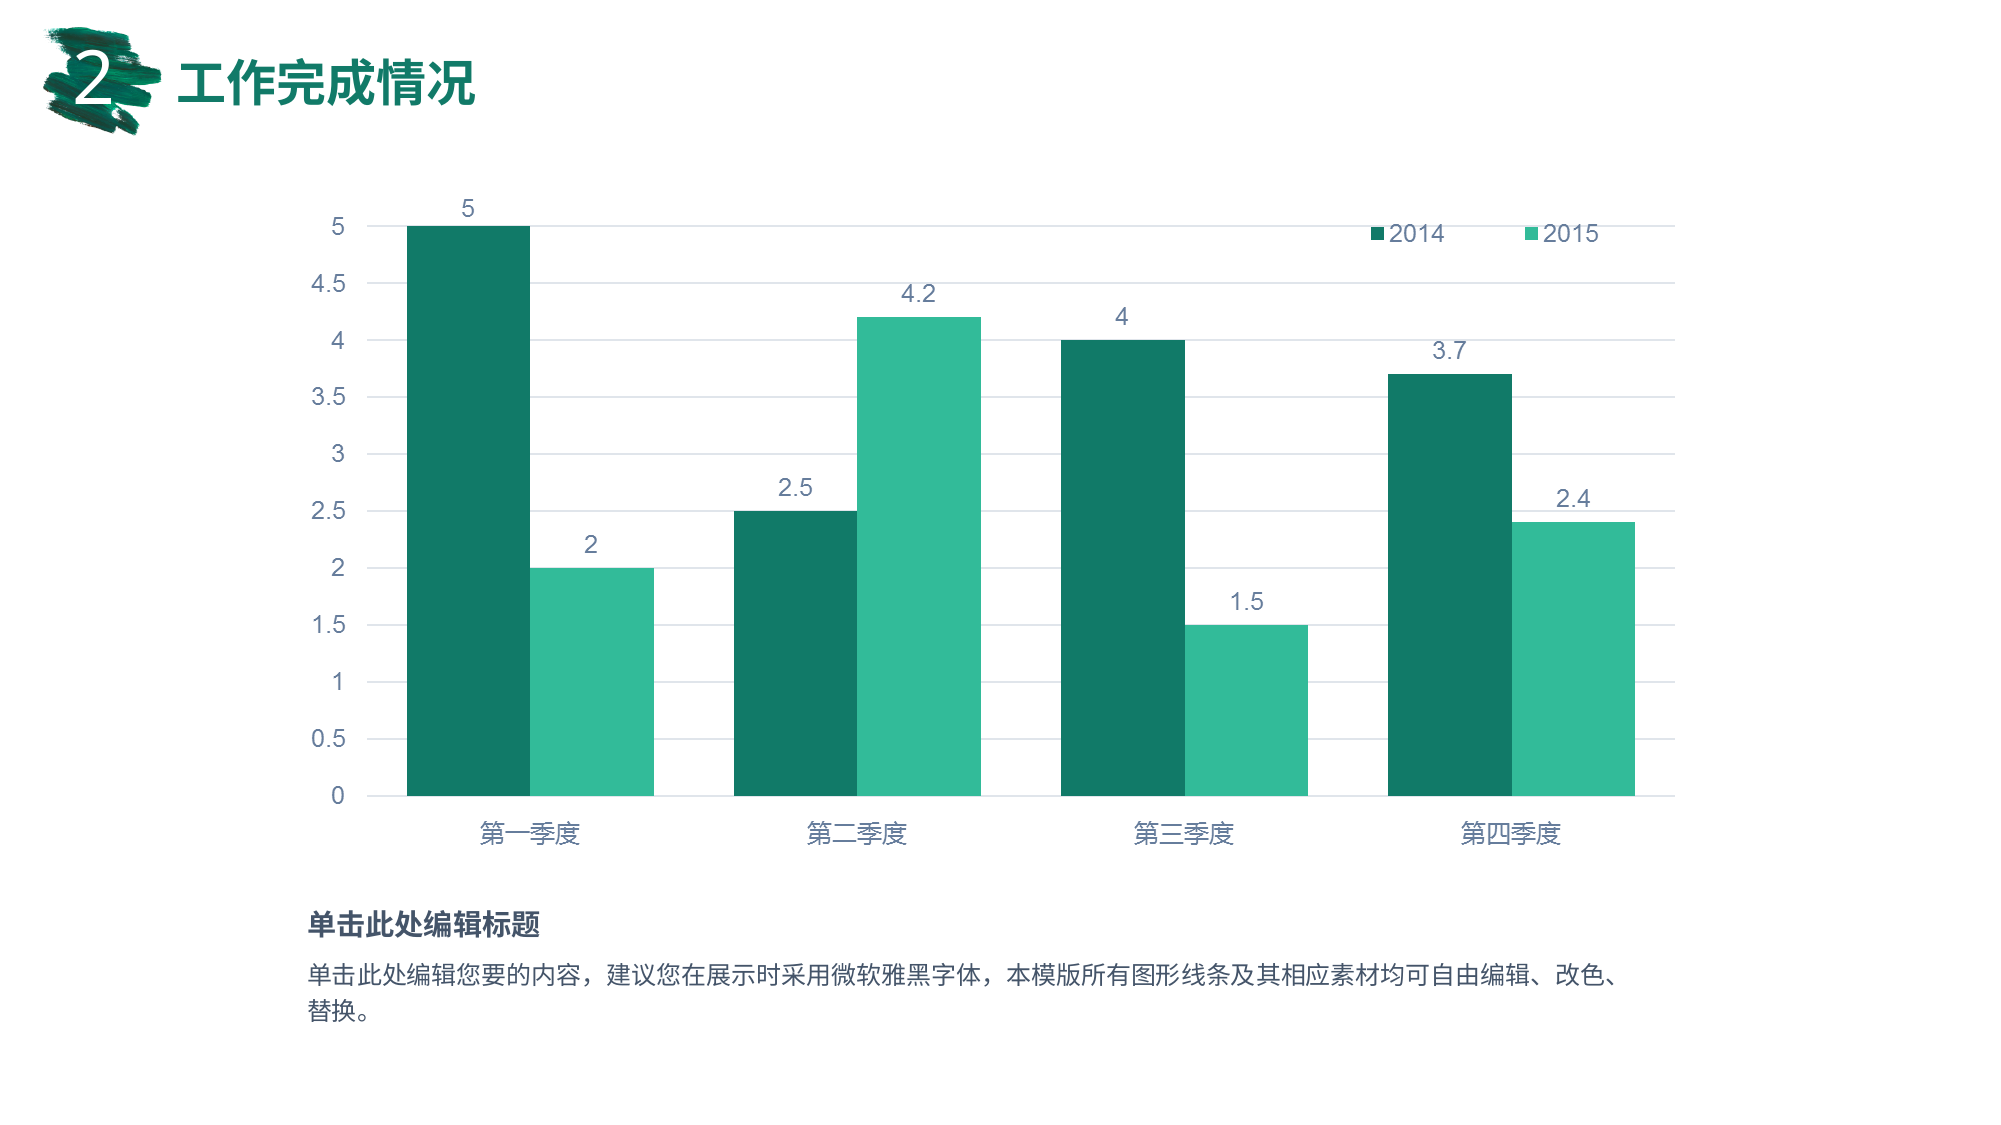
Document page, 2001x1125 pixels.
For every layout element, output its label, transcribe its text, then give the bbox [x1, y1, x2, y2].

text_box 单击此处编辑您要的内容，建议您在展示时采用微软雅黑字体，本模版所有图形线条及其相应素材均可自由编辑、改色、替换。 [292, 945, 1666, 1033]
text_box 单击此处编辑标题 [292, 895, 646, 949]
text_box 工作完成情况 [168, 43, 533, 119]
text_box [264, 182, 1961, 884]
picture [42, 25, 163, 136]
